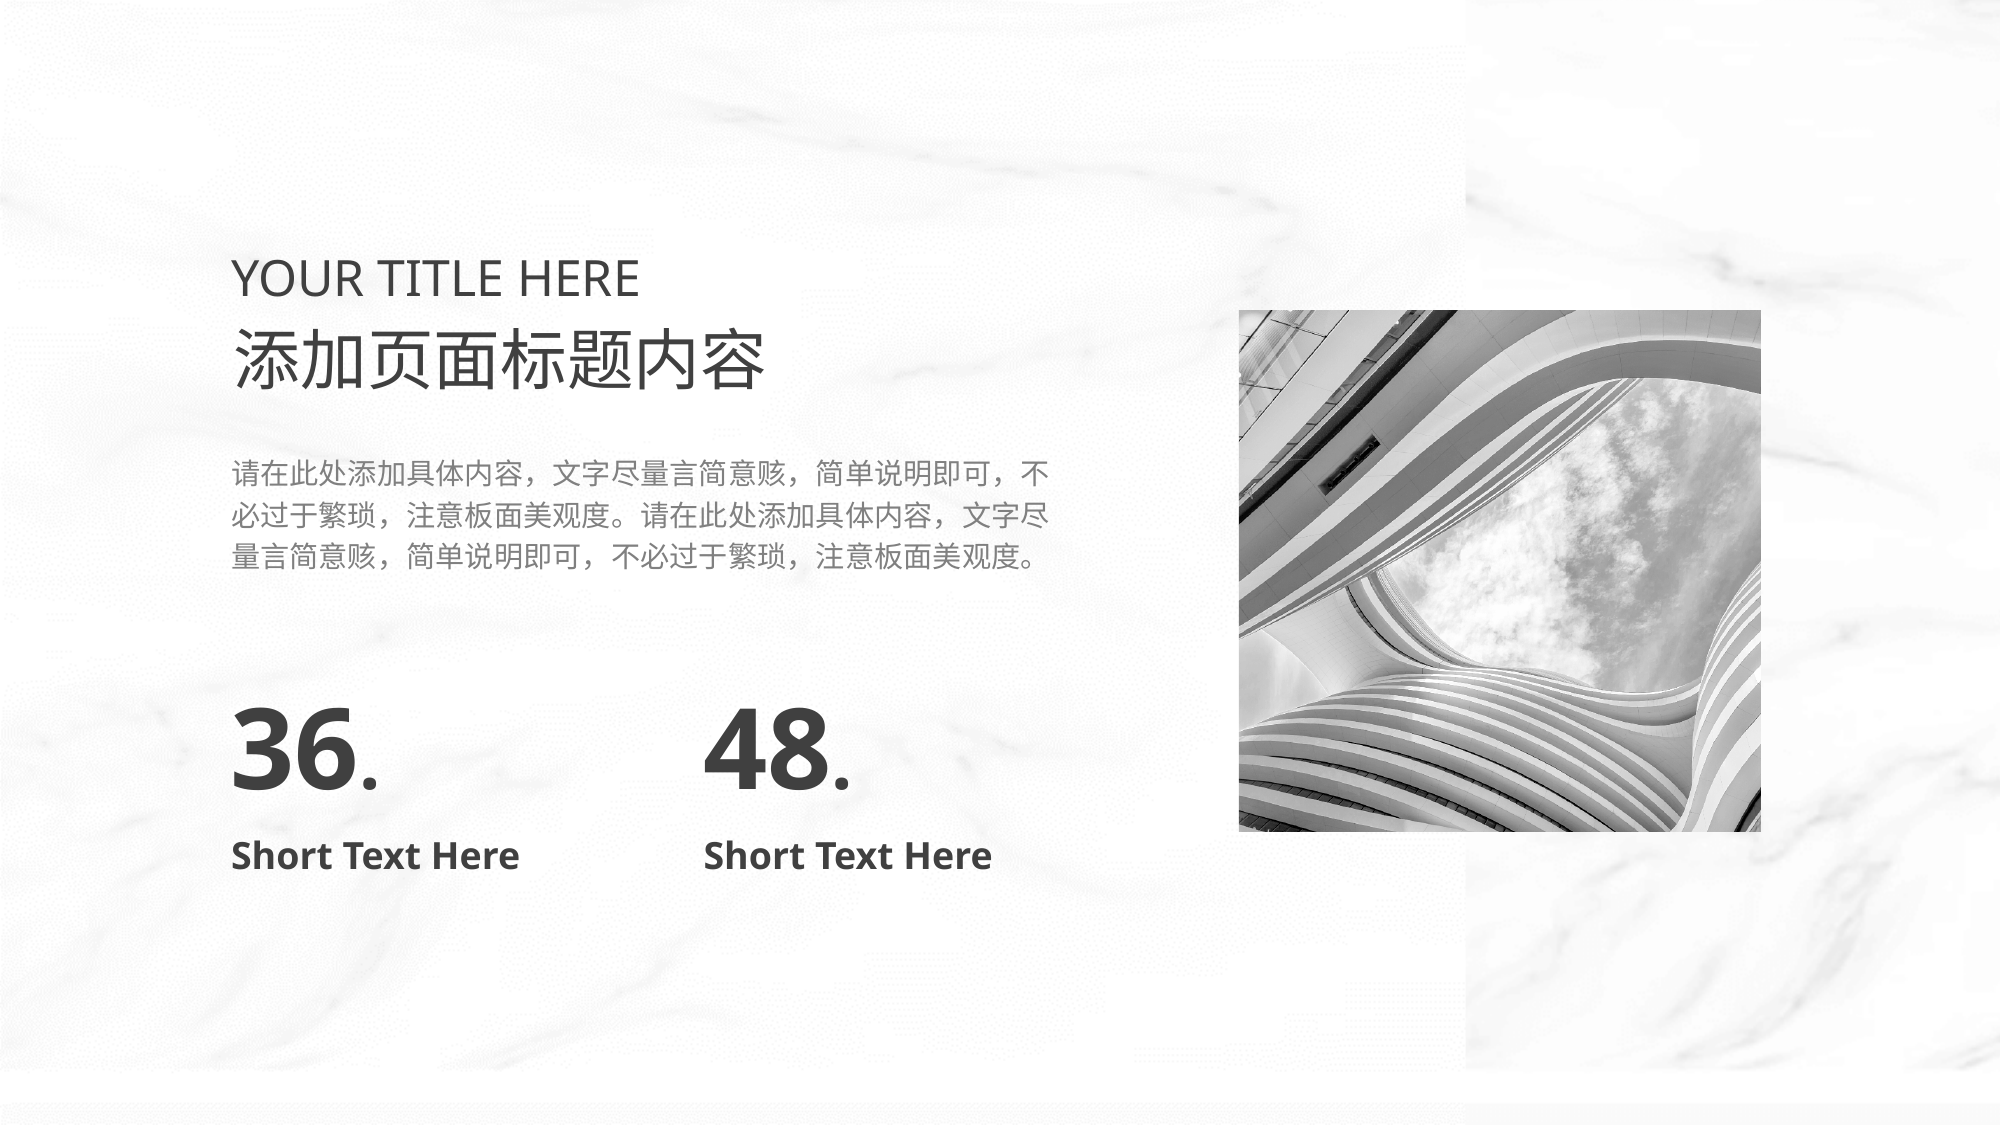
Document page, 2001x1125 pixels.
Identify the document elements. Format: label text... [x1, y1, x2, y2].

text_box 添加页面标题内容 [218, 310, 783, 405]
text_box Short Text Here [688, 824, 1037, 885]
text_box 36. [216, 669, 589, 820]
text_box 请在此处添加具体内容，文字尽量言简意赅，简单说明即可，不必过于繁琐，注意板面美观度。请在此处添加具体内容，文字尽量言简意赅，简单说明即可，不必过于繁琐，注意板面美观度。 [216, 440, 1077, 581]
text_box 48. [688, 669, 1061, 820]
picture [1465, 0, 2000, 1125]
text_box Short Text Here [216, 824, 565, 885]
text_box [1238, 310, 1465, 832]
text_box YOUR TITLE HERE [216, 238, 739, 310]
